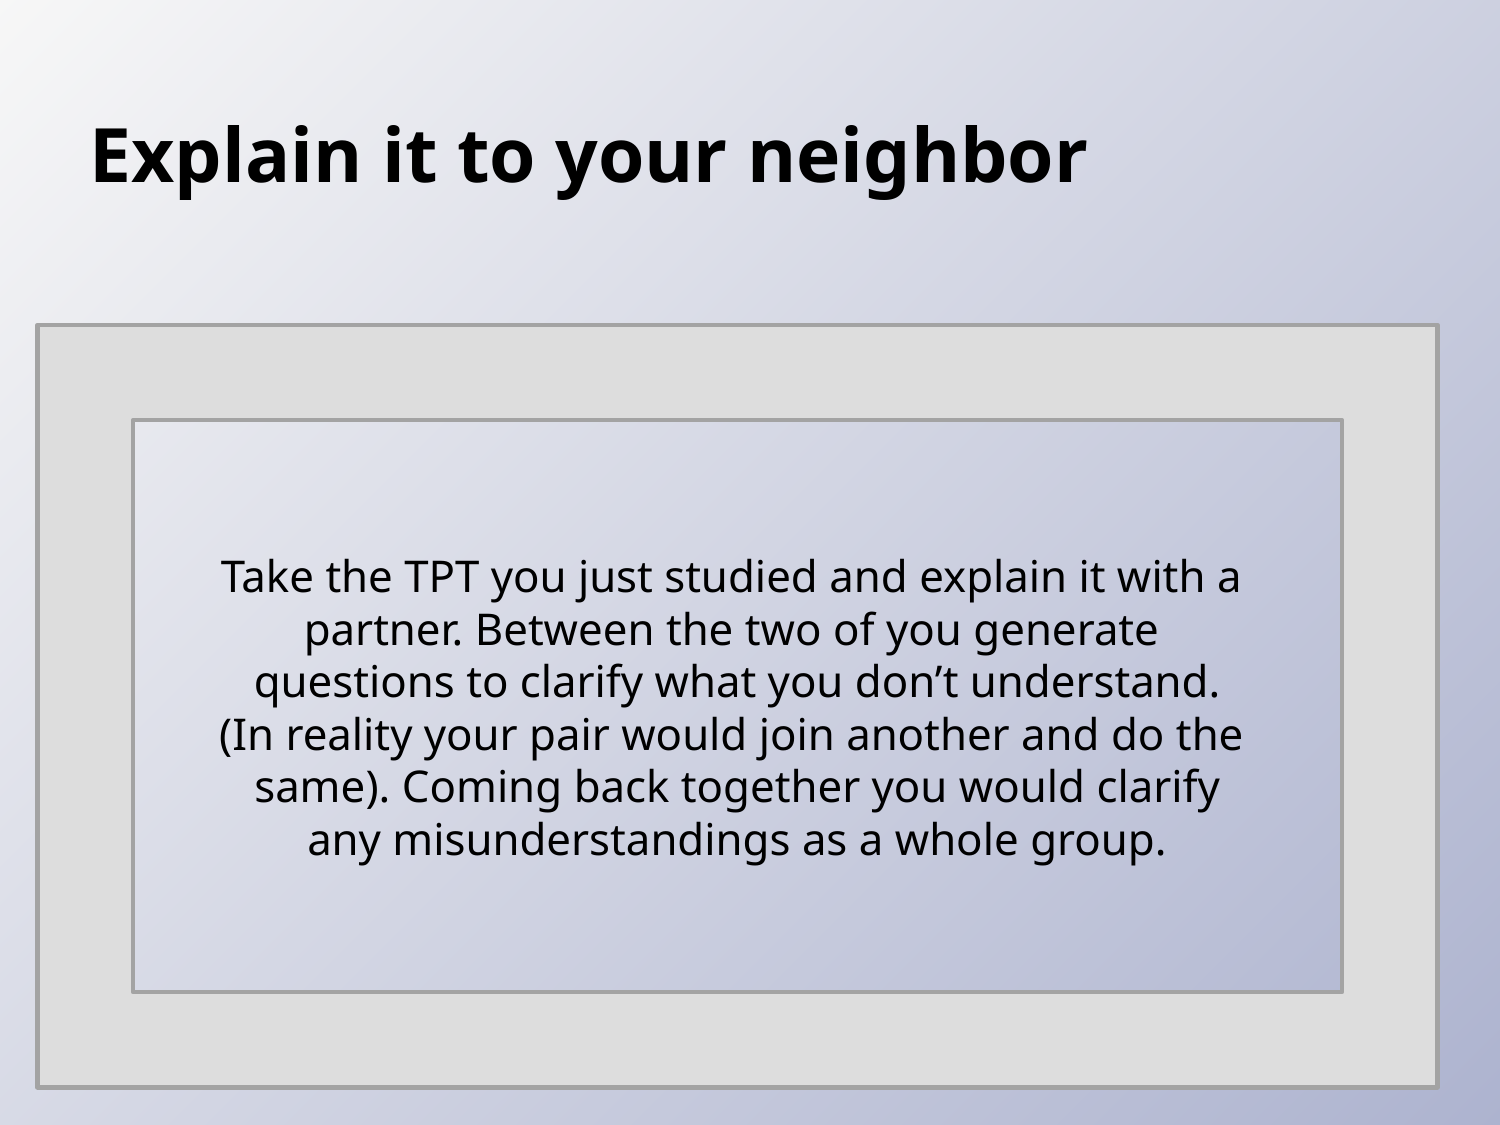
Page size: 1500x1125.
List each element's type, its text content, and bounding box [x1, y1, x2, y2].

text_box Explain it to your neighbor [75, 99, 1400, 205]
text_box Take the TPT you just studied and explain it with a partner. Between the two of you generate questions to clarify what you don’t understand. (In reality your pair would join another and do the same). Coming back together you would clarify any misunderstandings as a whole group. [35, 323, 1440, 1090]
